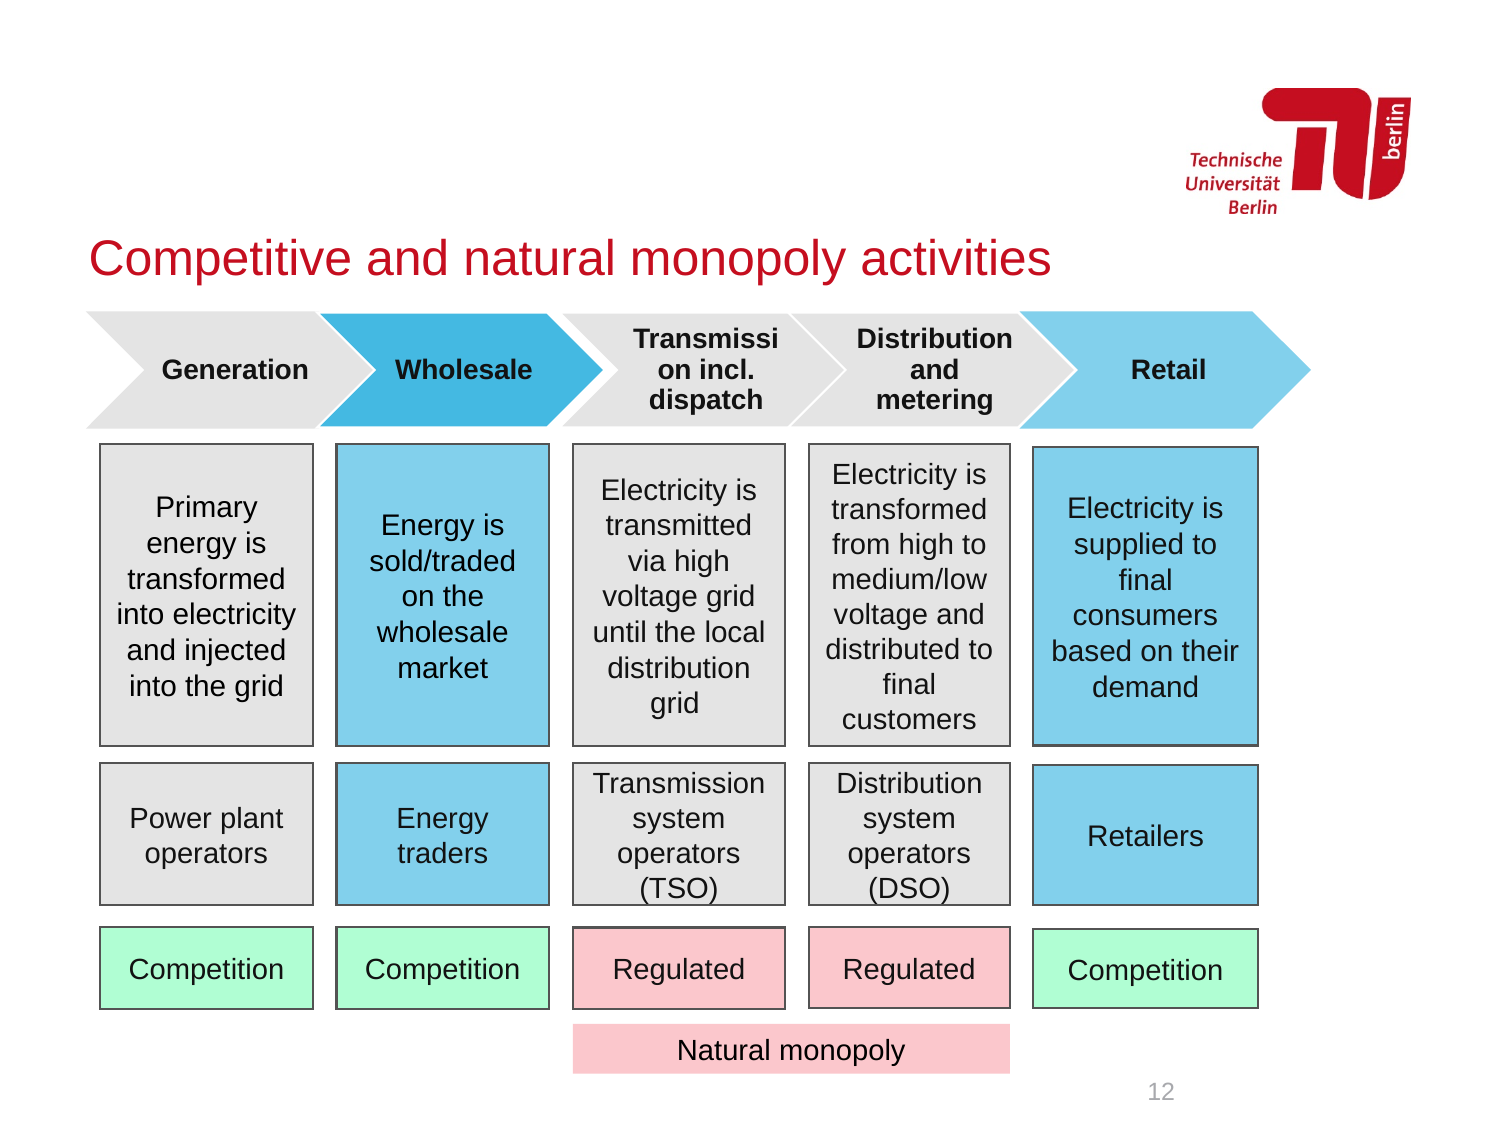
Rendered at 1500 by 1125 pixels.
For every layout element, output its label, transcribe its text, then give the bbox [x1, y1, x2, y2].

text_box Transmission system operators (TSO) [572, 813, 786, 906]
text_box Competition [1032, 928, 1259, 1009]
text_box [88, 312, 1412, 813]
text_box Retailers [1032, 813, 1259, 906]
text_box Regulated [572, 926, 786, 1010]
text_box Energy traders [335, 813, 550, 906]
text_box Natural monopoly [572, 1023, 1010, 1074]
picture [1186, 88, 1411, 214]
text_box Distribution system operators (DSO) [808, 813, 1011, 906]
slide_number 12 [88, 1075, 1176, 1101]
text_box Power plant operators [99, 813, 314, 906]
text_box Regulated [808, 926, 1011, 1009]
text_box Competition [99, 926, 314, 1010]
title Competitive and natural monopoly activities [88, 226, 1411, 286]
text_box Competition [335, 926, 550, 1010]
